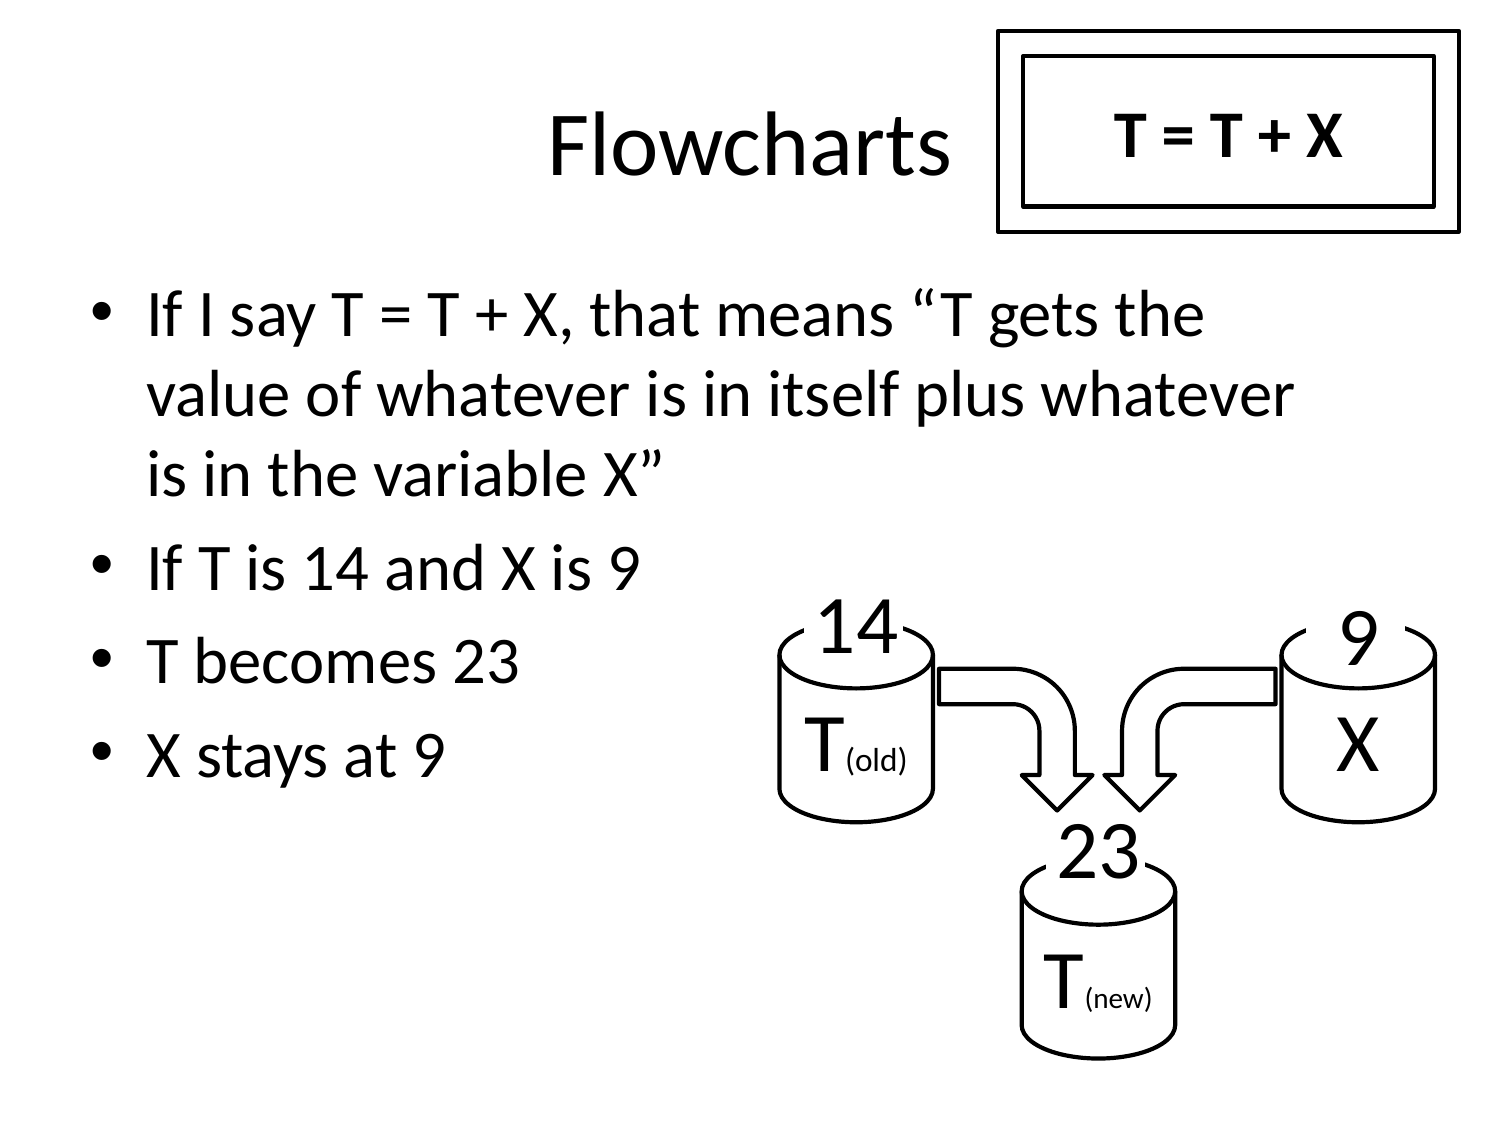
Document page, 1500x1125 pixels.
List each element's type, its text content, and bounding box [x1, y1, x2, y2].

text_box [1120, 666, 1278, 738]
title Flowcharts [1025, 58, 1425, 204]
text_box T(new) [1019, 898, 1178, 1061]
text_box T = T + X [996, 29, 1461, 234]
text_box 23 [1019, 725, 1178, 931]
text_box [936, 666, 1095, 813]
text_box 9 [1279, 513, 1438, 719]
list If I say T = T + X, that means “T gets the value of whatever is in itself plus whatever is in the variable X” If T is 14 and X is 9 T becomes 23 X stays at 9 [75, 262, 1317, 1005]
text_box 14 [777, 501, 936, 707]
text_box X [1279, 684, 1438, 825]
text_box T(old) [777, 672, 936, 825]
title Flowcharts [75, 45, 996, 233]
